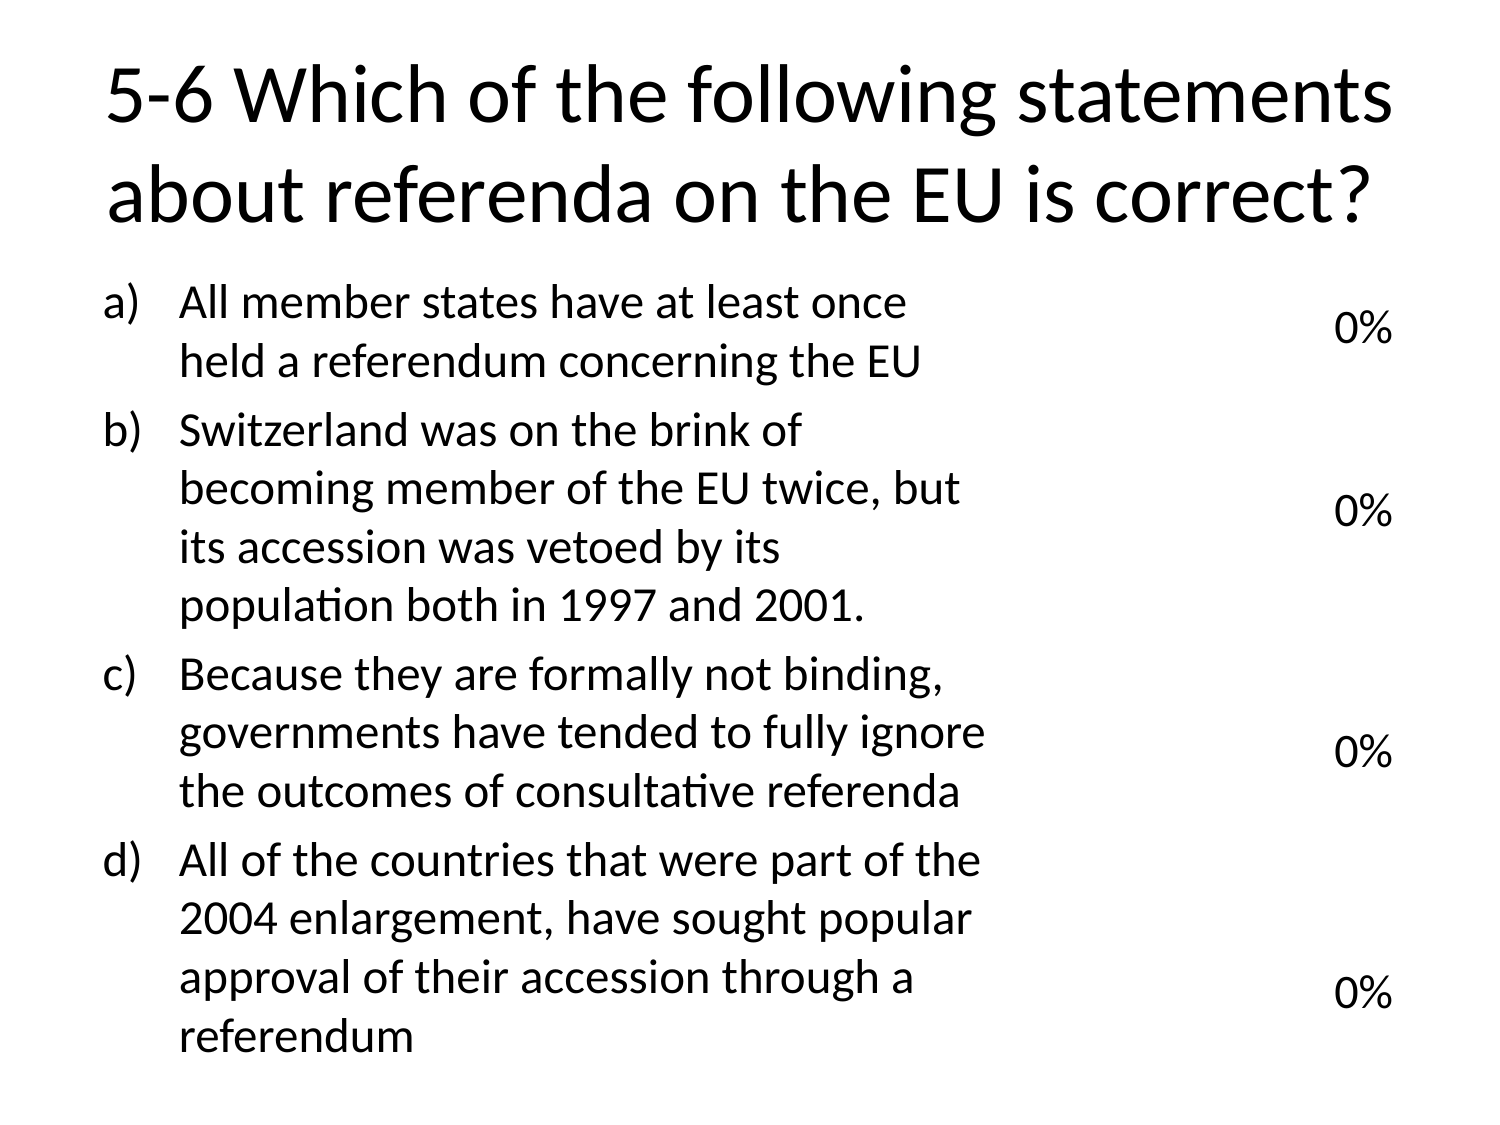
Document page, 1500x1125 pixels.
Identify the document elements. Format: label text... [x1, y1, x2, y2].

list 0% 0% 0% 0% [1124, 287, 1409, 1031]
list All member states have at least once held a referendum concerning the EU Switzerland was on the brink of becoming member of the EU twice, but its accession was vetoed by its population both in 1997 and 2001. Because they are formally not binding, governments have tended to fully ignore the outcomes of consultative referenda All of the countries that were part of the 2004 enlargement, have sought popular approval of their accession through a referendum [87, 262, 1013, 1125]
title 5-6 Which of the following statements about referenda on the EU is correct? [74, 31, 1426, 247]
